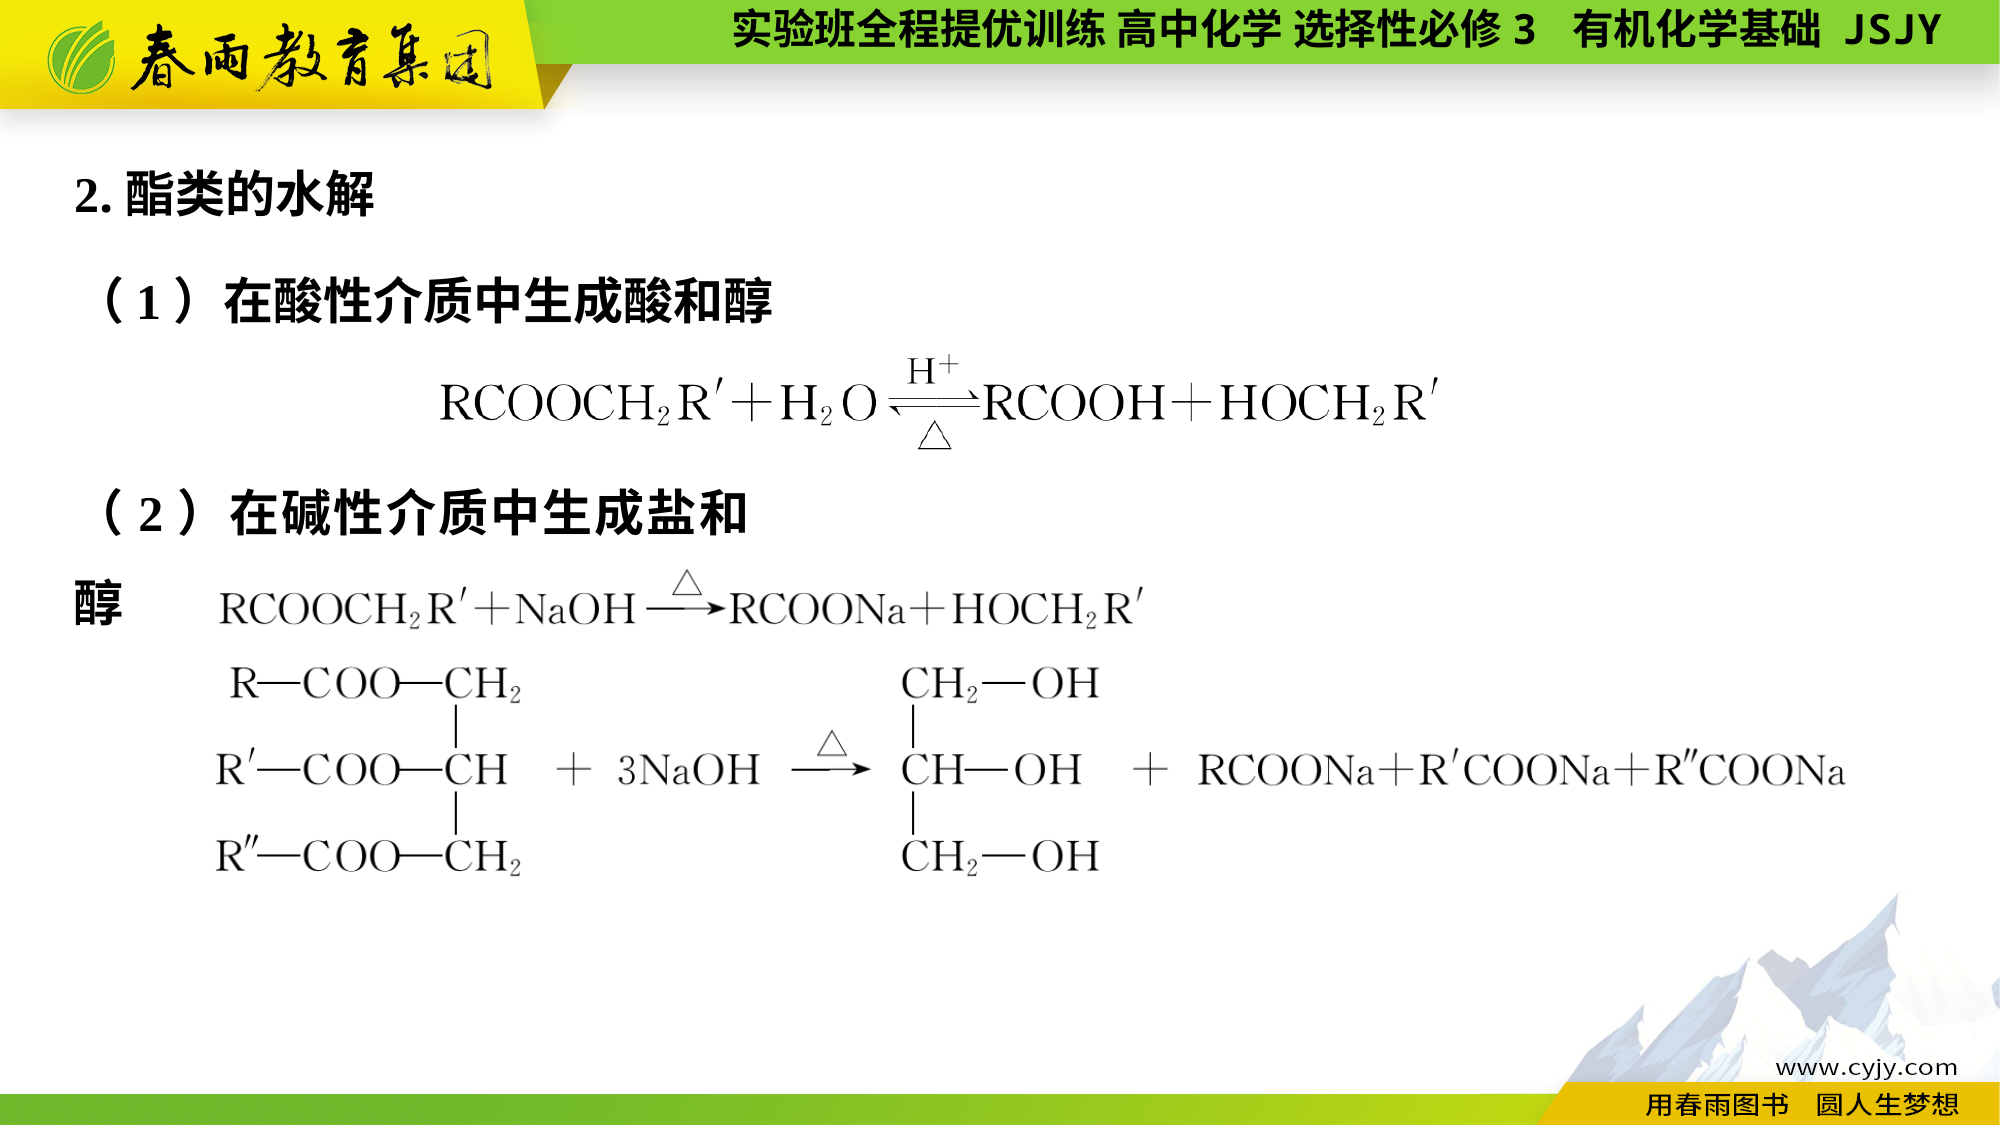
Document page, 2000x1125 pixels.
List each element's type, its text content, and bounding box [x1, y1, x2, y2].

picture [0, 0, 2000, 1125]
list 2.酯类的水解 （1）在酸性介质中生成酸和醇 [59, 125, 1944, 436]
text_box （2）在碱性介质中生成盐和醇 [59, 444, 764, 550]
